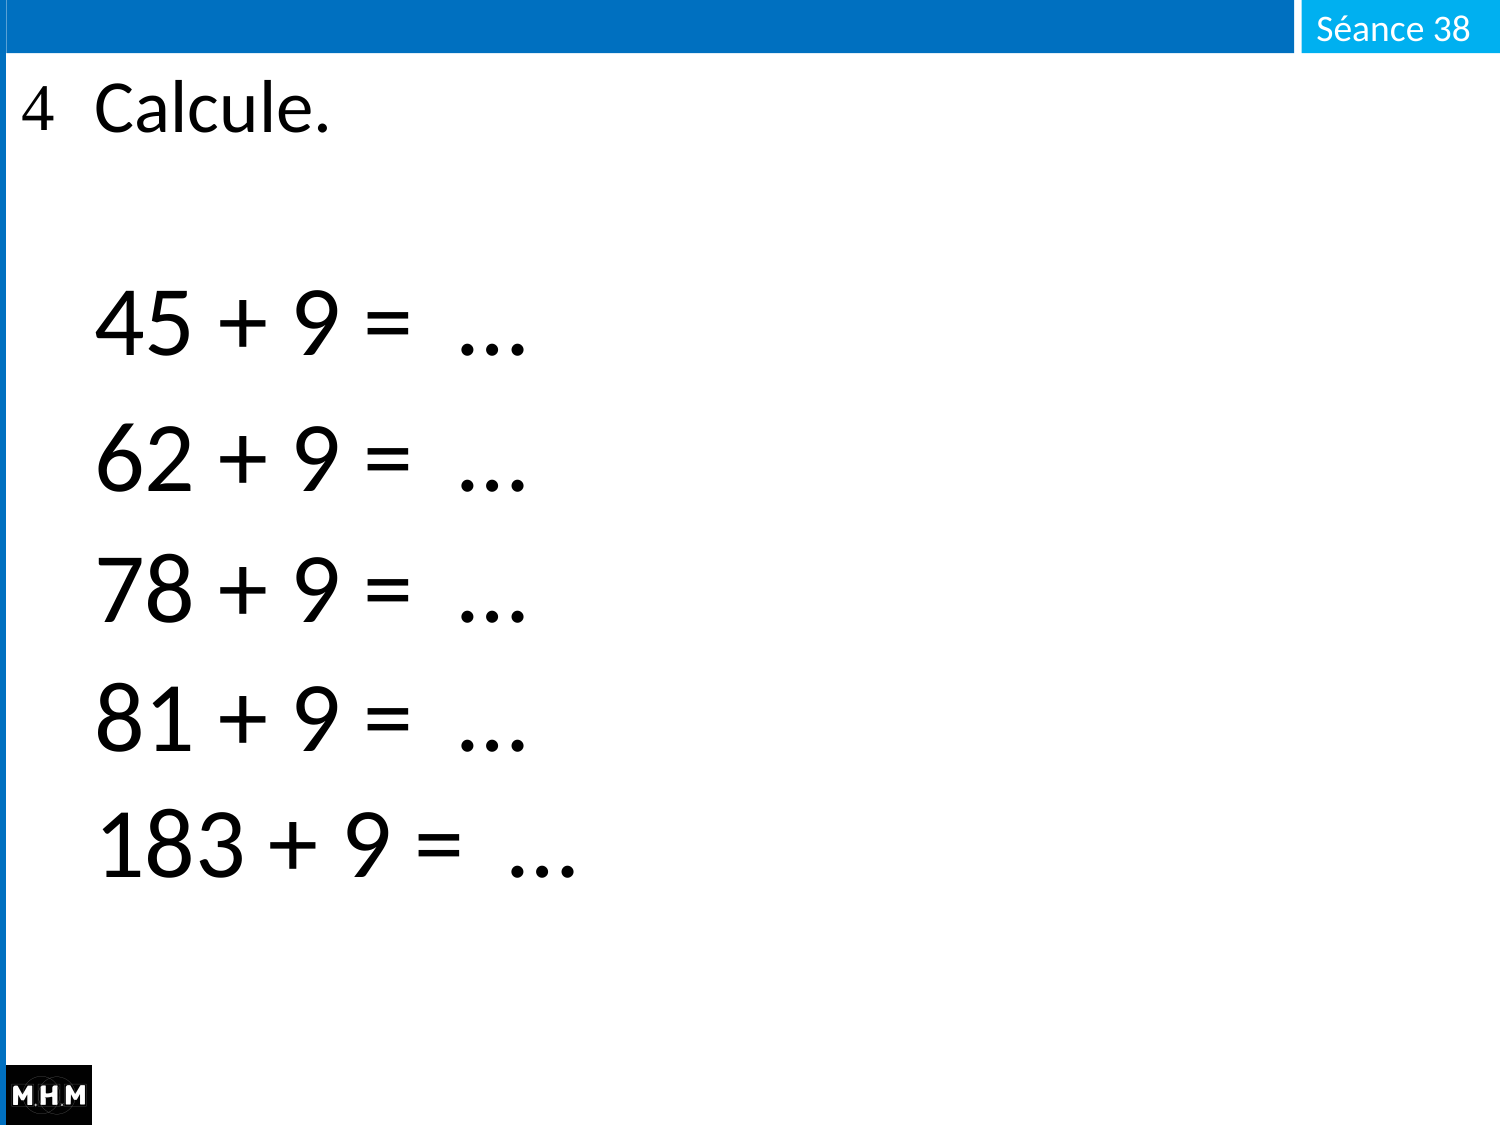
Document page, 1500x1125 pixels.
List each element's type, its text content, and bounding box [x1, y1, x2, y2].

title Calcule. [79, 58, 1374, 158]
text_box 81 + 9 = … [79, 643, 587, 770]
text_box 45 + 9 = … [79, 248, 587, 383]
picture [6, 1065, 92, 1125]
text_box 62 + 9 = … [79, 384, 587, 515]
text_box 183 + 9 = … [79, 770, 658, 906]
text_box 78 + 9 = … [79, 515, 587, 643]
